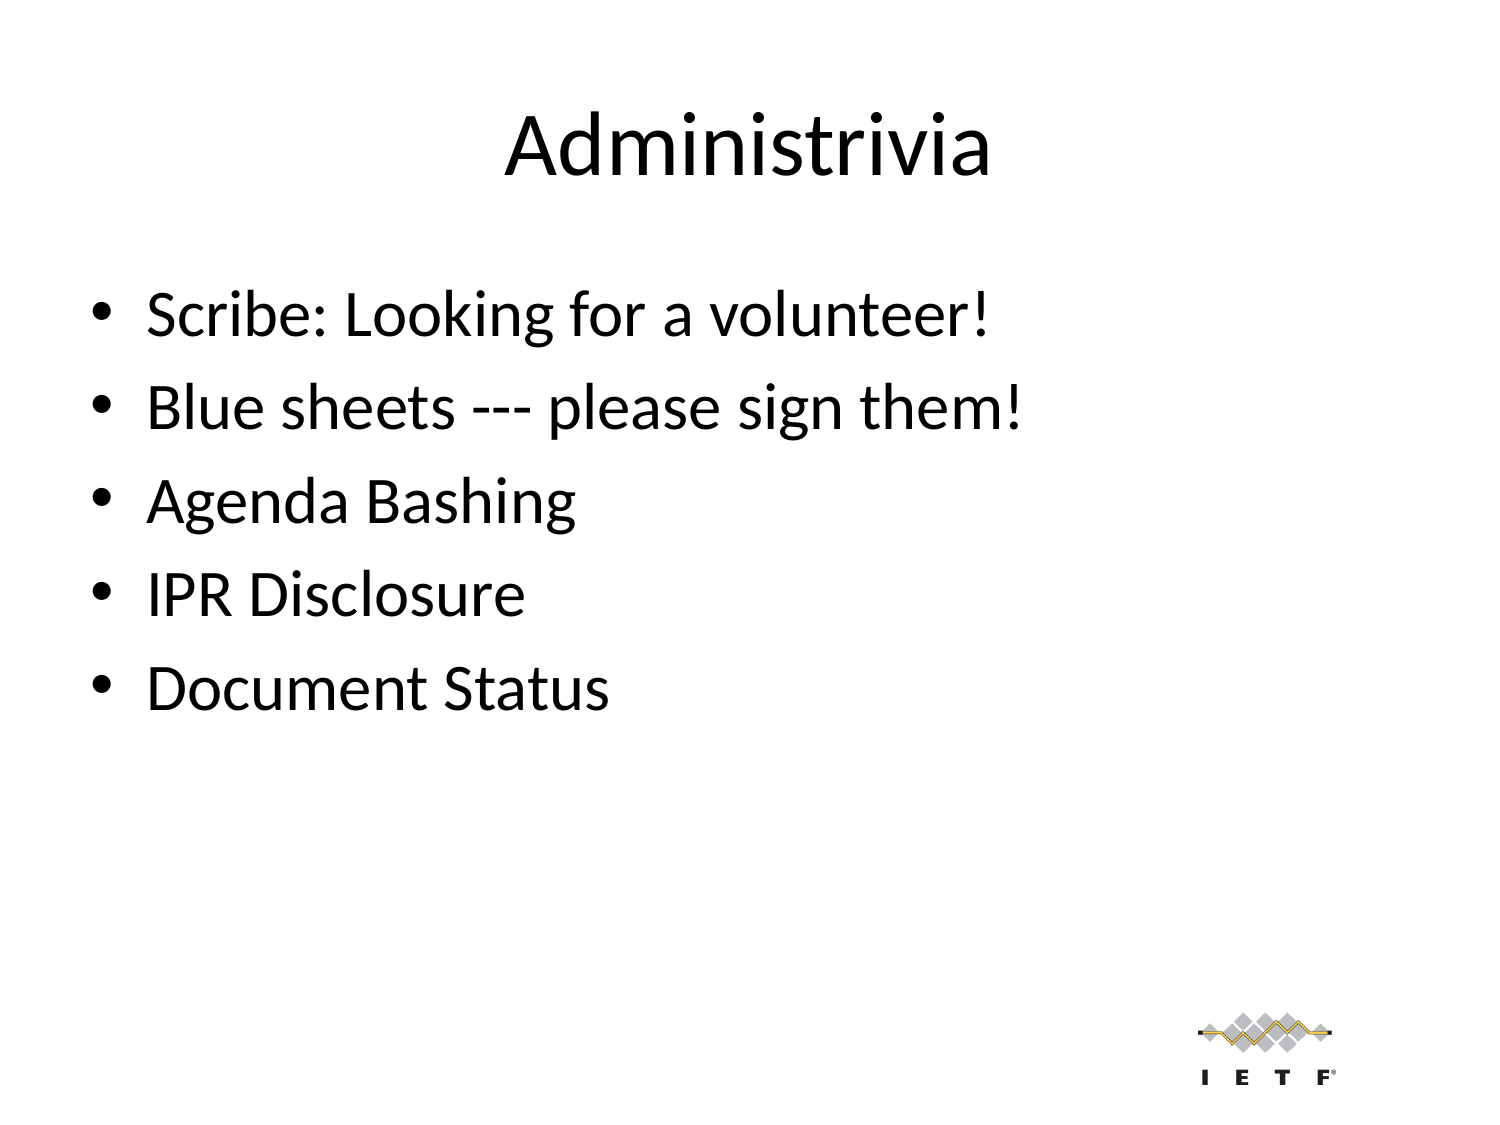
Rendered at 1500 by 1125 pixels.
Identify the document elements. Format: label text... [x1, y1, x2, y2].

title Administrivia [75, 45, 1425, 233]
list Scribe: Looking for a volunteer! Blue sheets --- please sign them! Agenda Bashing IPR Disclosure Document Status [75, 262, 1425, 1005]
picture [1198, 1012, 1336, 1085]
